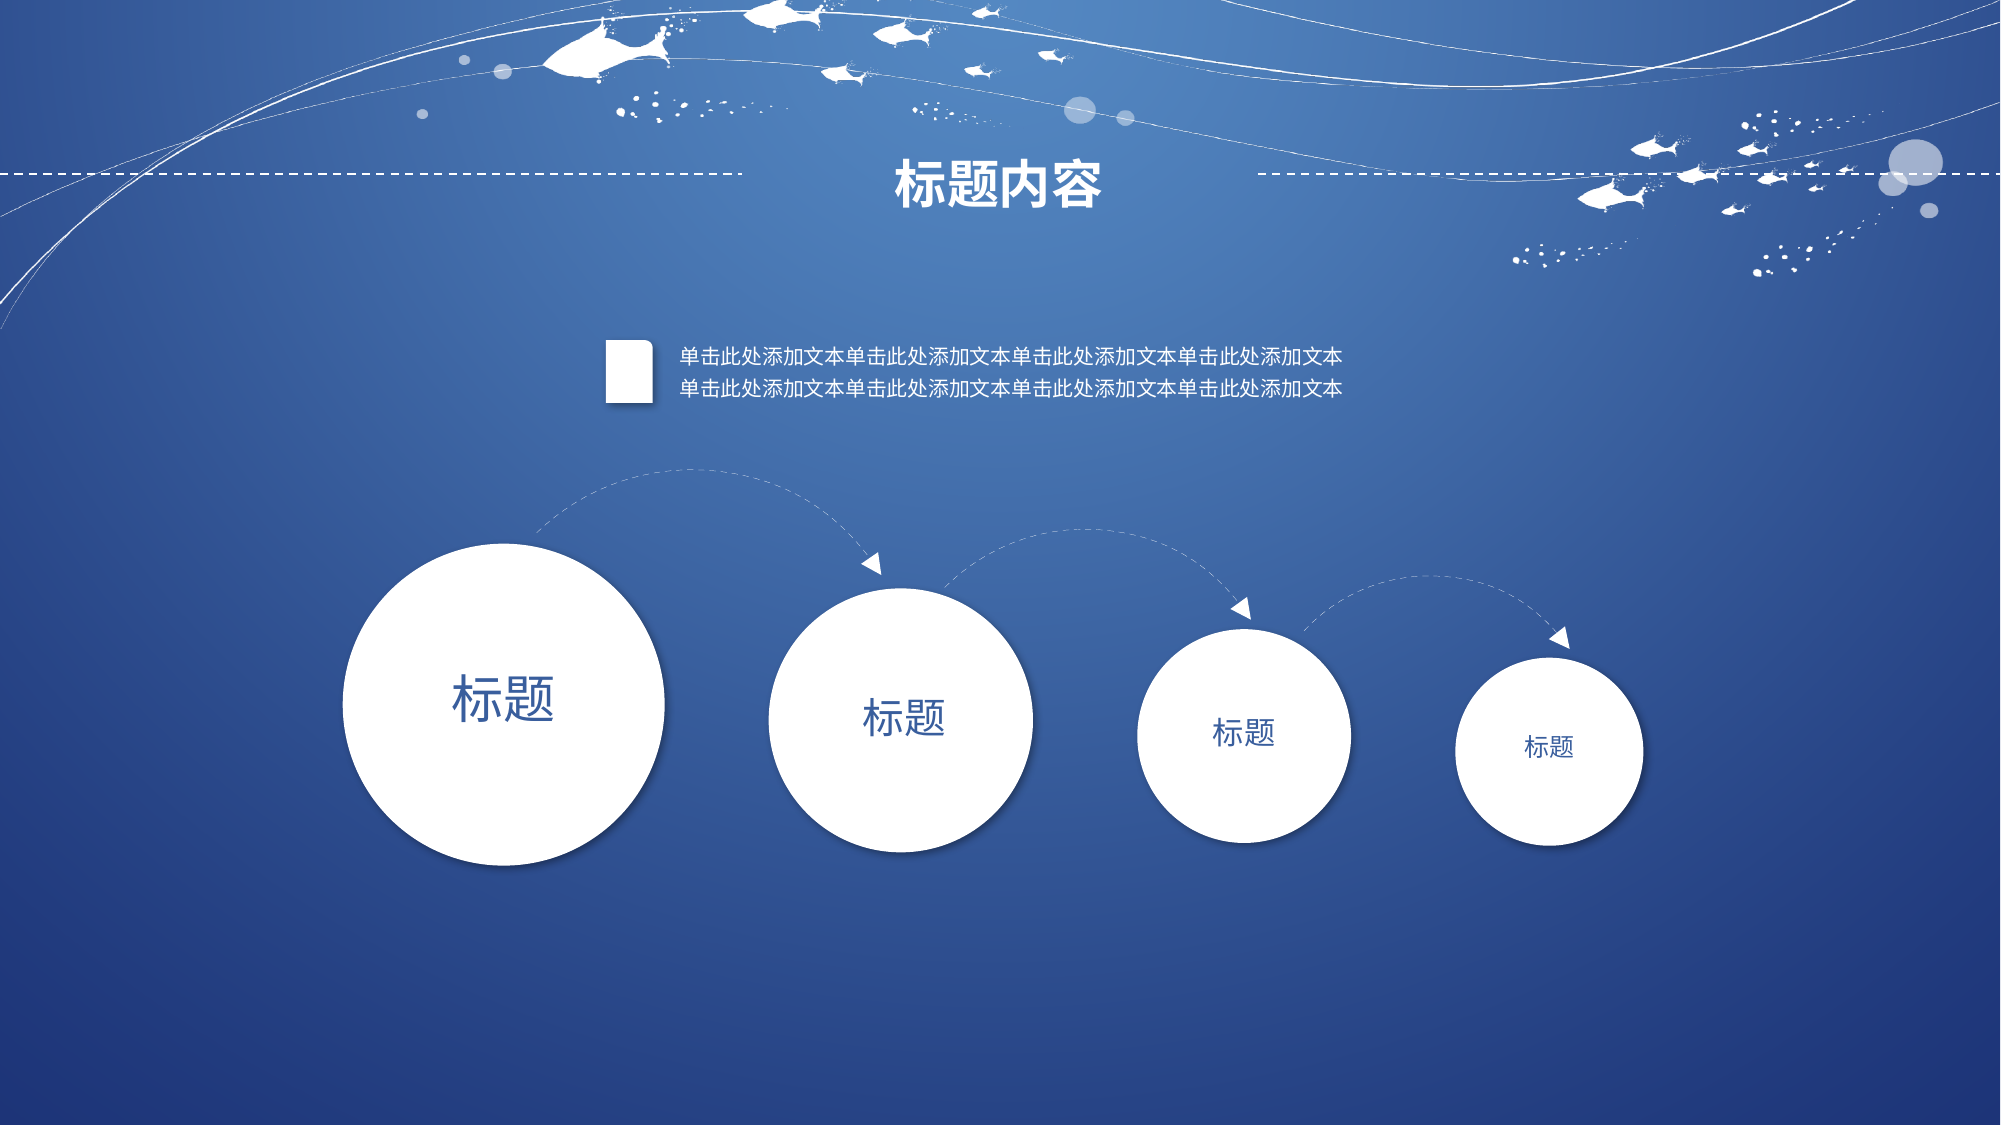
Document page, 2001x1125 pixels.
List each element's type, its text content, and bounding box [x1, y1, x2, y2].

text_box 标题 [1143, 705, 1345, 758]
text_box [605, 340, 653, 403]
text_box [1459, 657, 1640, 724]
text_box [768, 588, 1033, 853]
text_box 标题 [395, 658, 612, 737]
text_box [944, 529, 1251, 620]
text_box [1137, 629, 1352, 843]
text_box [1303, 575, 1570, 649]
text_box 单击此处添加文本单击此处添加文本单击此处添加文本单击此处添加文本单击此处添加文本单击此处添加文本单击此处添加文本单击此处添加文本 [664, 329, 1378, 409]
text_box 标题 [1448, 724, 1650, 769]
text_box [536, 469, 882, 576]
text_box [1456, 769, 1642, 846]
text_box [342, 543, 665, 866]
text_box 标题 [803, 684, 1005, 750]
picture [0, 0, 2001, 1125]
